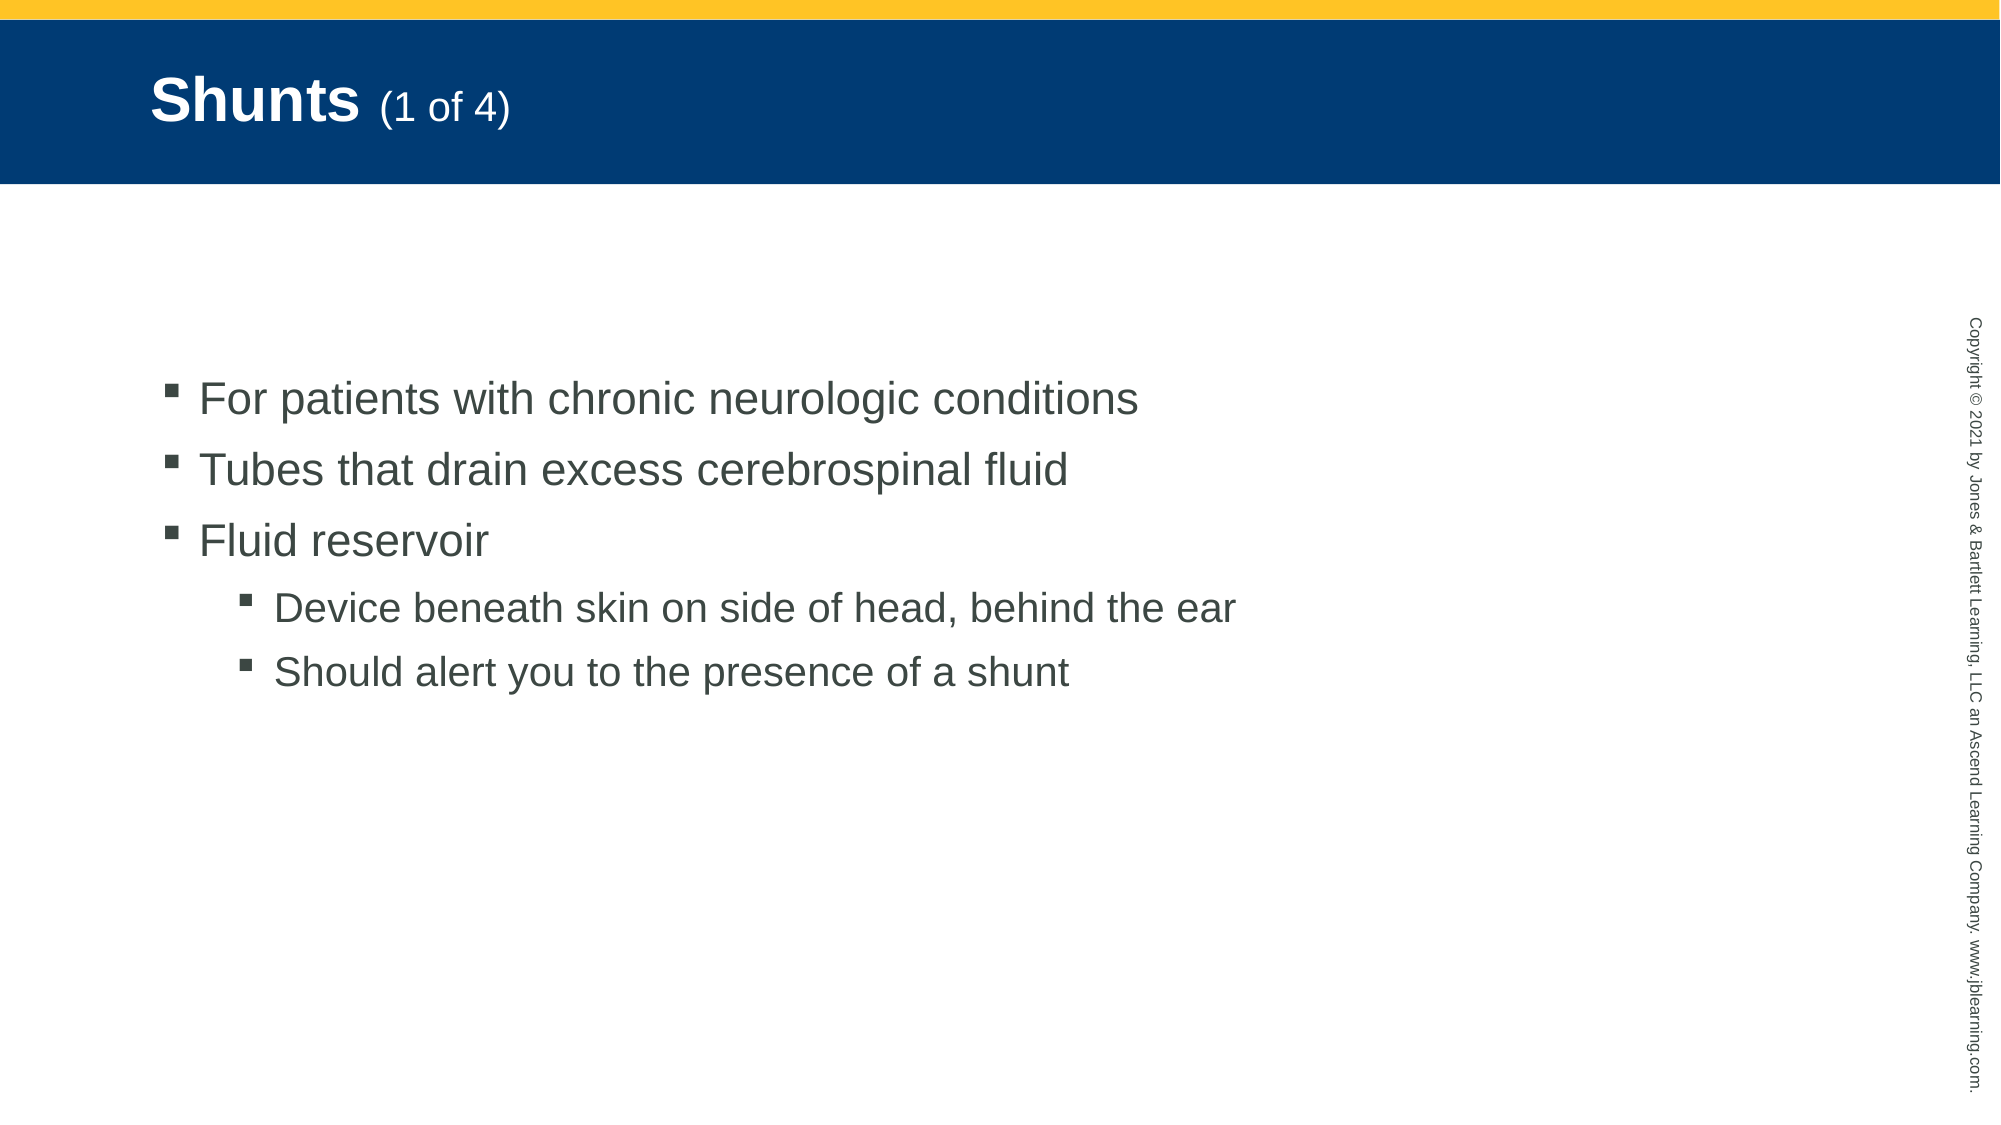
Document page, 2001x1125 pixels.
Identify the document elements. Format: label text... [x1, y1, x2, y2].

title Shunts (1 of 4) [0, 19, 2000, 185]
list For patients with chronic neurologic conditions Tubes that drain excess cerebrospinal fluid Fluid reservoir Device beneath skin on side of head, behind the ear Should alert you to the presence of a shunt [146, 361, 1859, 1016]
